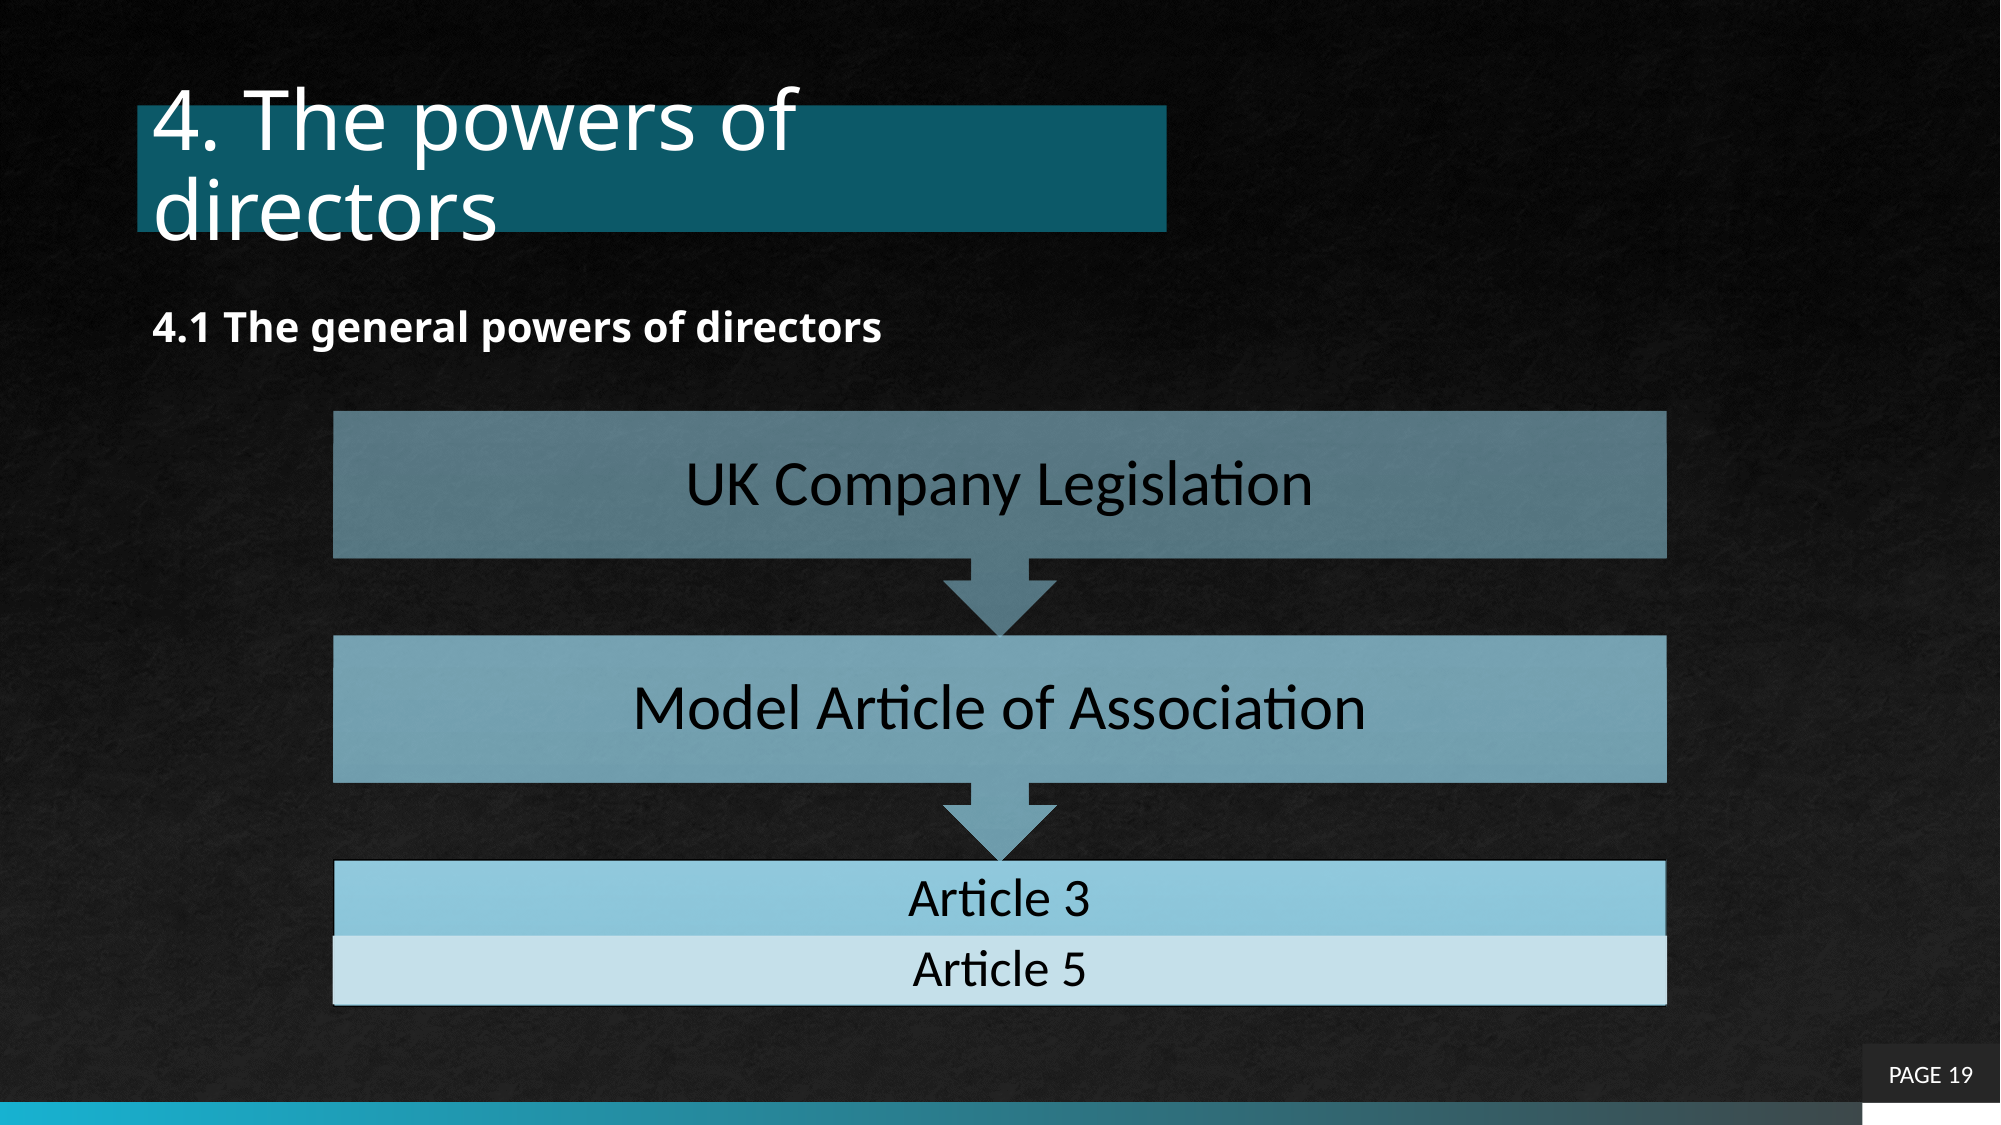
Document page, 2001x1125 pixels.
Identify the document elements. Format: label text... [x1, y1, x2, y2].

slide_number PAGE 19 [1862, 1043, 2000, 1103]
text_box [333, 410, 1667, 1007]
picture [0, 0, 2000, 1103]
list 4.1 The general powers of directors [137, 299, 1863, 1014]
title 4. The powers of directors [137, 105, 1167, 232]
